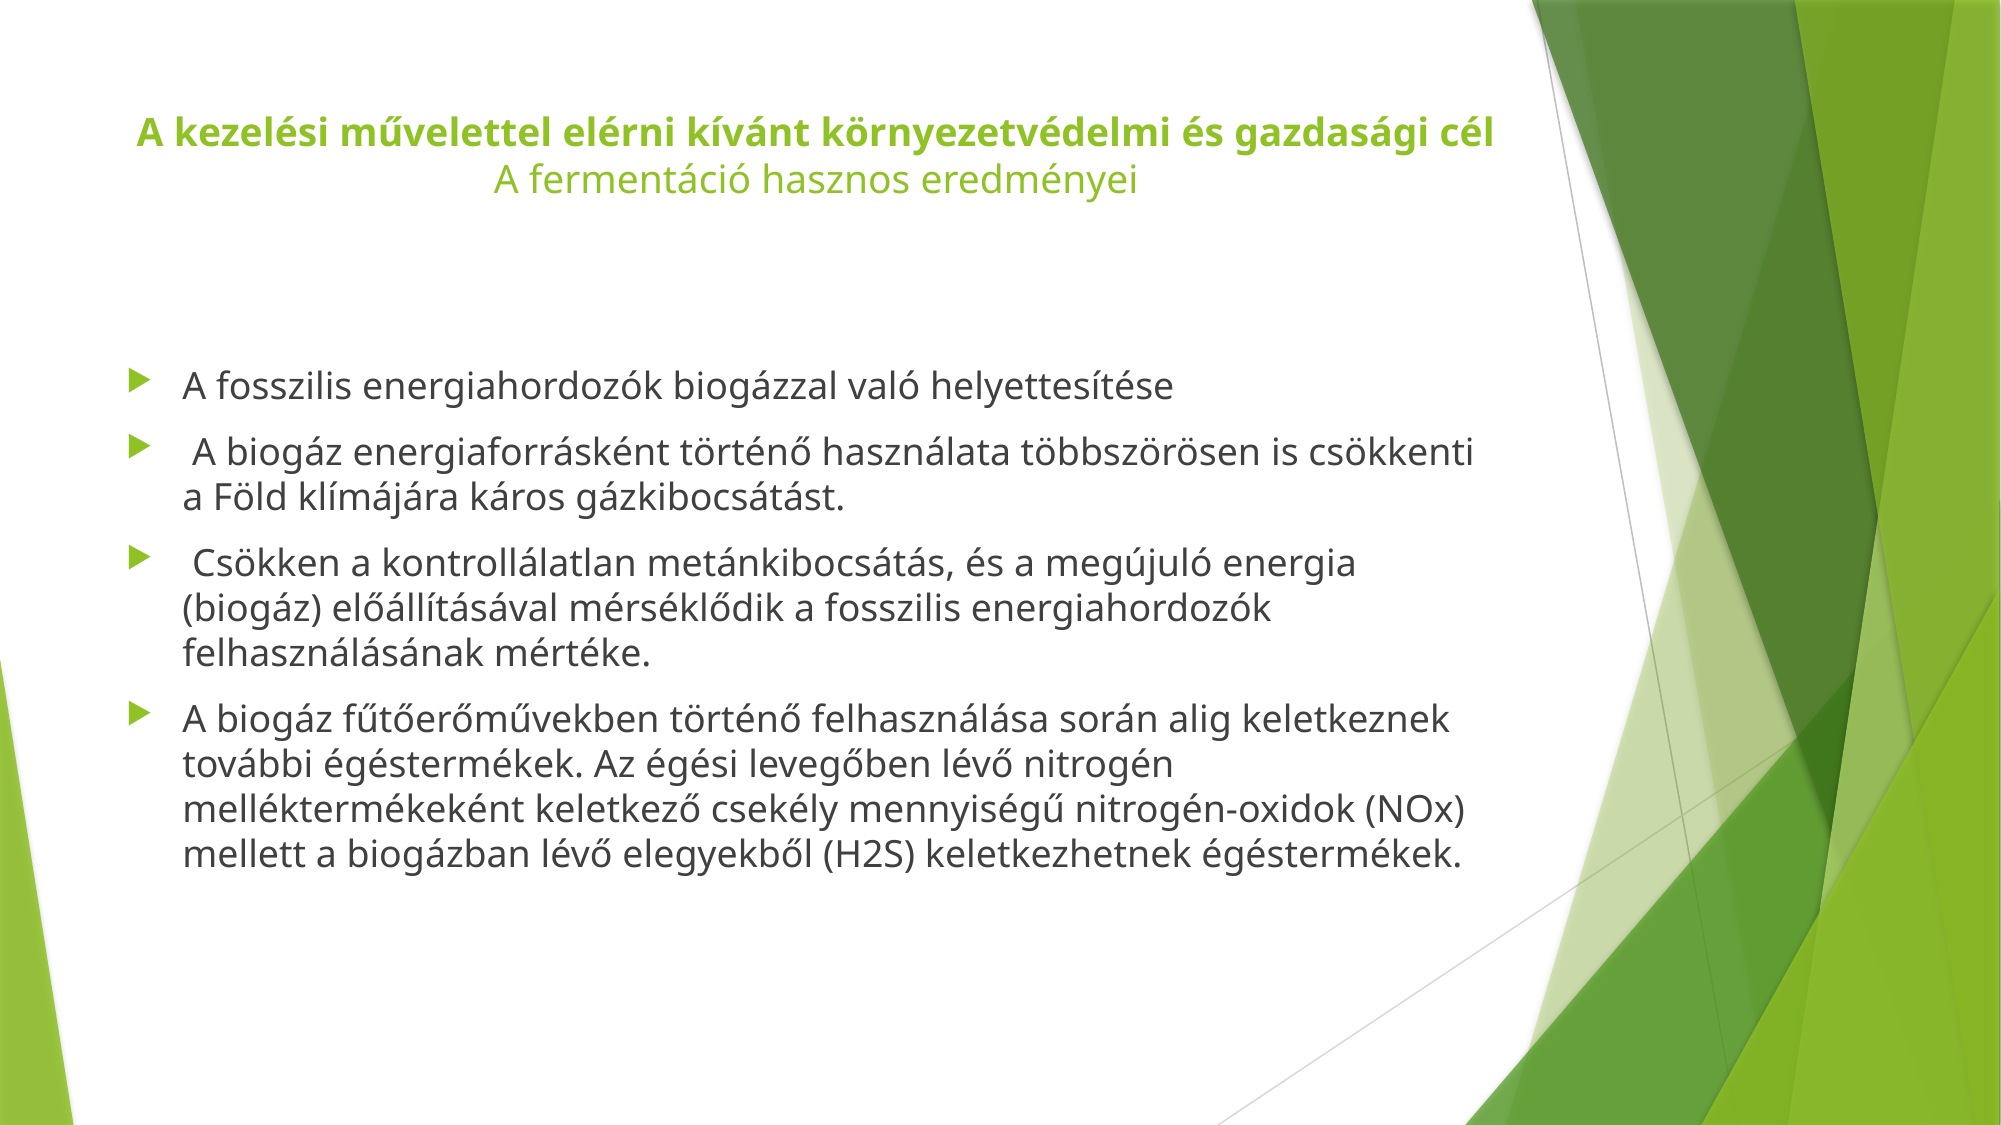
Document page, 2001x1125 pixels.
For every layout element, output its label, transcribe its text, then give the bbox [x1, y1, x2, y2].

title A kezelési művelettel elérni kívánt környezetvédelmi és gazdasági cél A fermentáció hasznos eredményei [111, 99, 1522, 317]
list A fosszilis energiahordozók biogázzal való helyettesítése A biogáz energiaforrásként történő használata többszörösen is csökkenti a Föld klímájára káros gázkibocsátást. Csökken a kontrollálatlan metánkibocsátás, és a megújuló energia (biogáz) előállításával mérséklődik a fosszilis energiahordozók felhasználásának mértéke. A biogáz fűtőerőművekben történő felhasználása során alig keletkeznek további égéstermékek. Az égési levegőben lévő nitrogén melléktermékeként keletkező csekély mennyiségű nitrogén-oxidok (NOx) mellett a biogázban lévő elegyekből (H2S) keletkezhetnek égéstermékek. [111, 354, 1522, 992]
